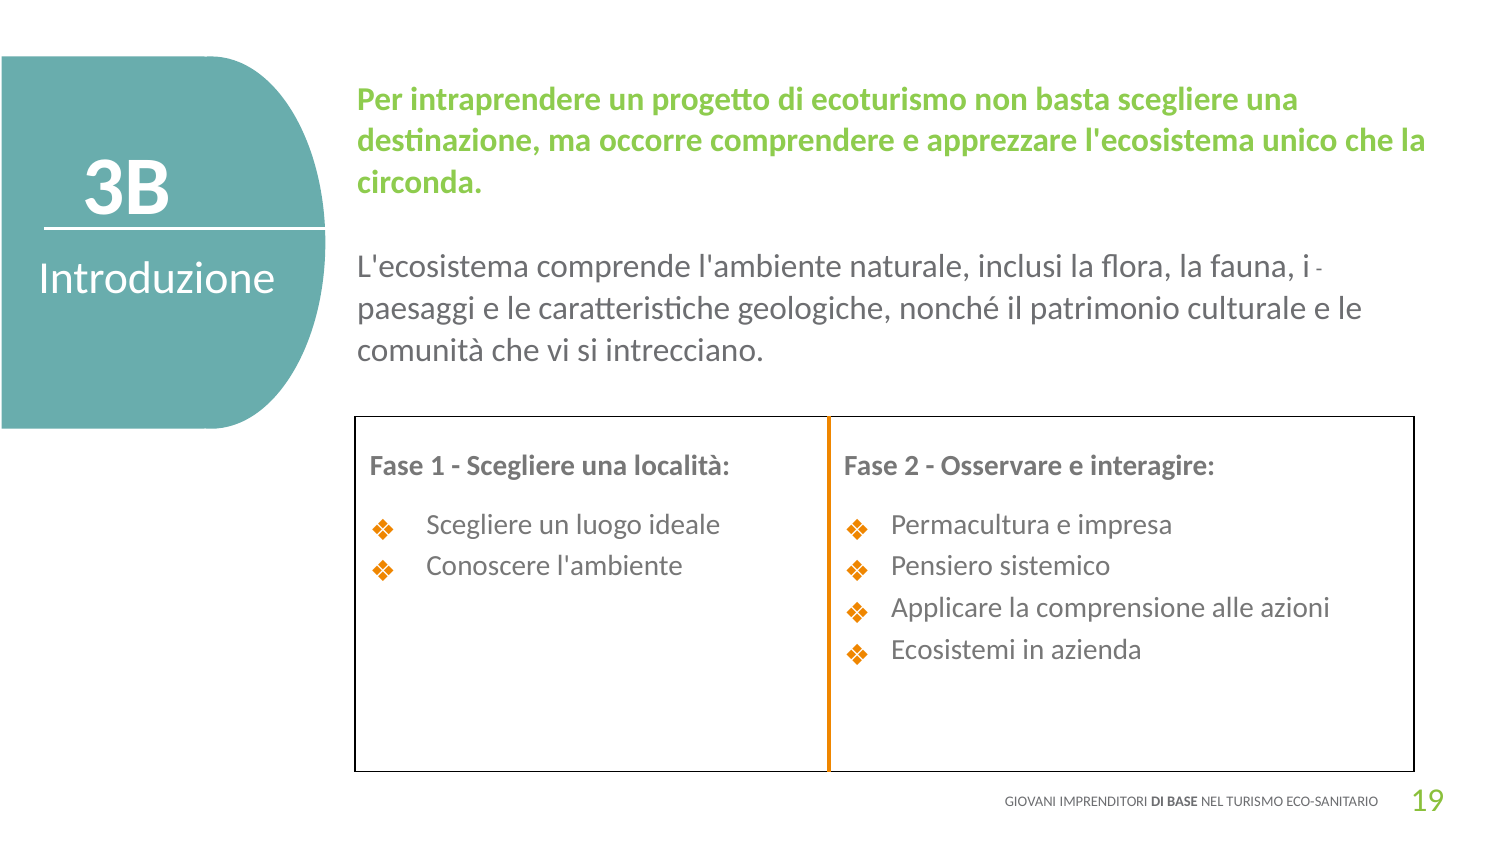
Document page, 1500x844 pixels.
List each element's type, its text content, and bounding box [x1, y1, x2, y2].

slide_number 19 [1388, 759, 1467, 836]
text_box Per intraprendere un progetto di ecoturismo non basta scegliere una destinazione, ma occorre comprendere e apprezzare l'ecosistema unico che la circonda. L'ecosistema comprende l'ambiente naturale, inclusi la flora, la fauna, i paesaggi e le caratteristiche geologiche, nonché il patrimonio culturale e le comunità che vi si intrecciano. [354, 73, 1433, 405]
text_box [1, 56, 326, 429]
table_header Fase 1 - Scegliere una località: Scegliere un luogo ideale Conoscere l'ambiente [356, 417, 827, 771]
list Introduzione [23, 242, 420, 422]
table_header Fase 2 - Osservare e interagire: Permacultura e impresa Pensiero sistemico Applicare la comprensione alle azioni Ecosistemi in azienda [831, 417, 1413, 771]
list 3B [67, 115, 215, 164]
